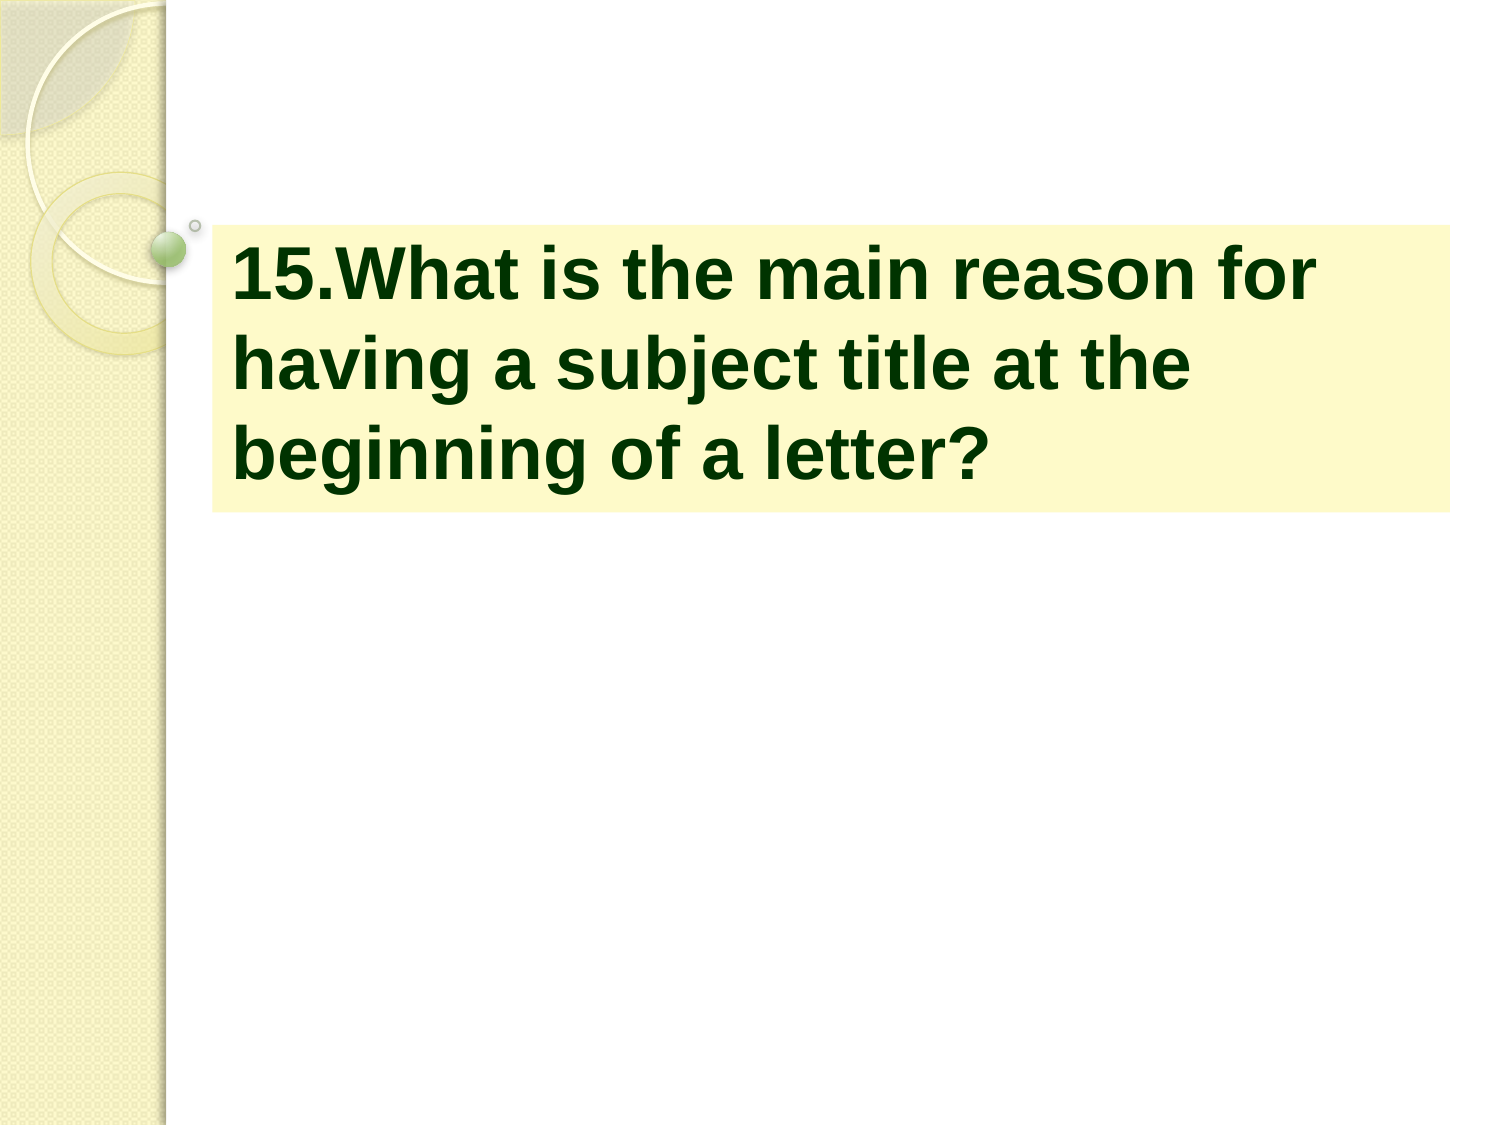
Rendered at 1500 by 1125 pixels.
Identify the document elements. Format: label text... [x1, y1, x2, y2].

subtitle 15.What is the main reason for having a subject title at the beginning of a letter? [212, 224, 1450, 513]
